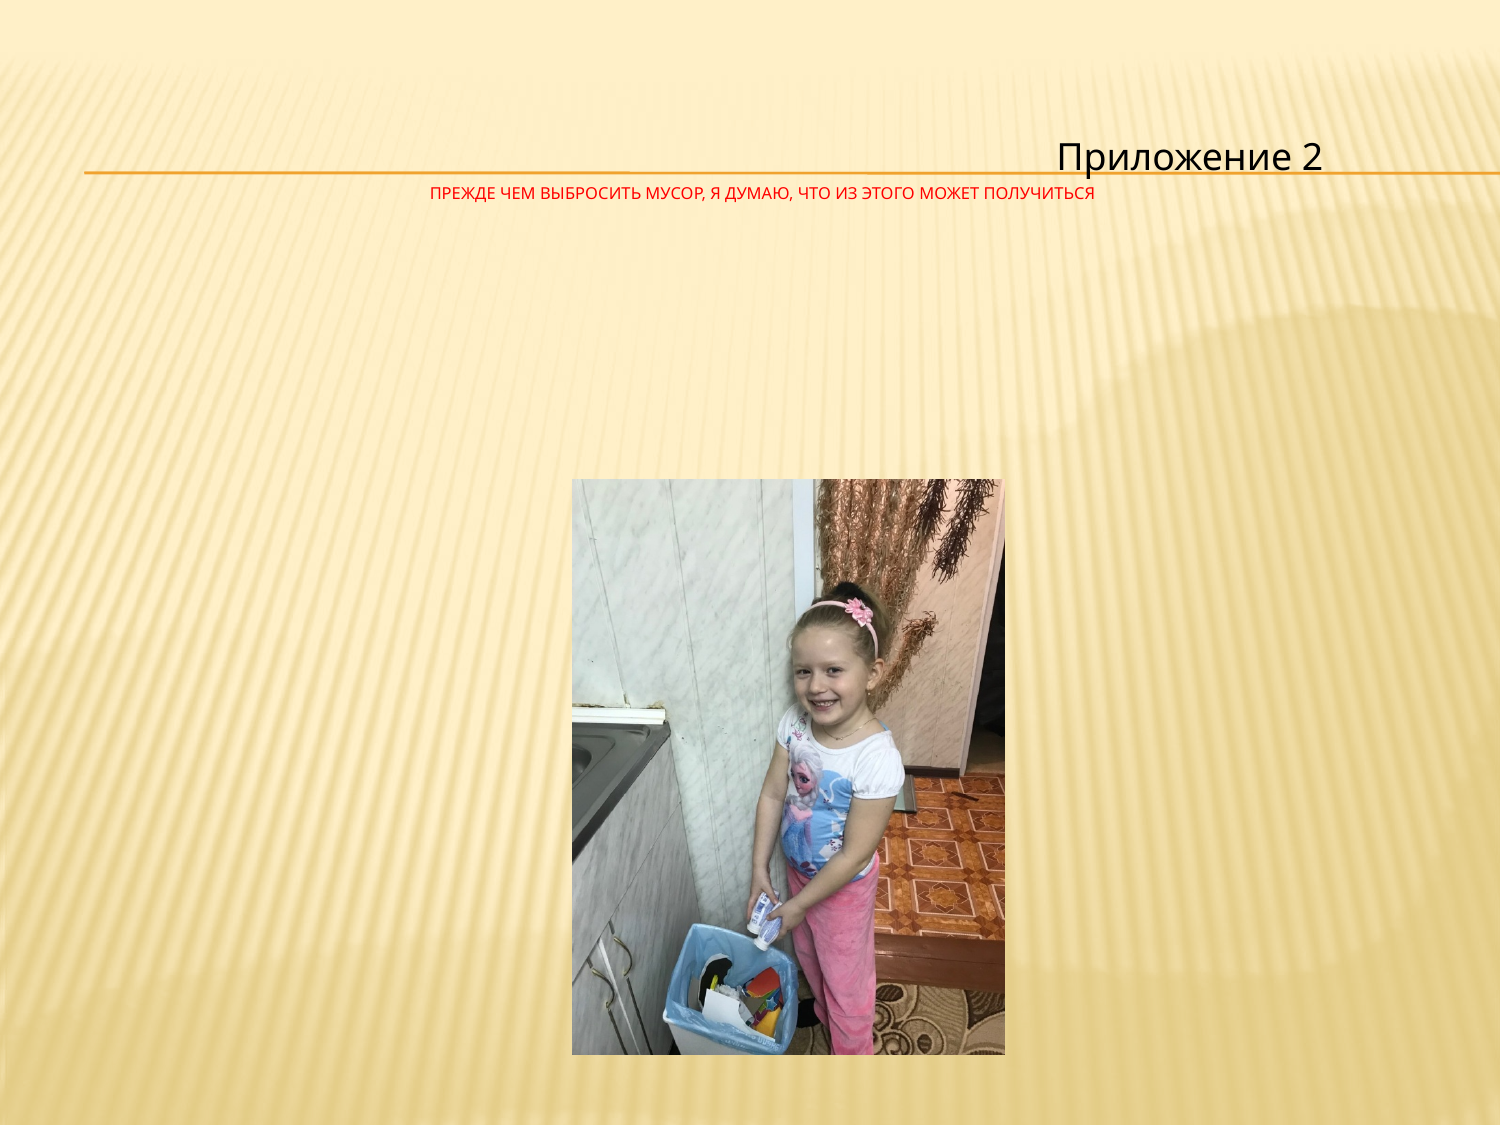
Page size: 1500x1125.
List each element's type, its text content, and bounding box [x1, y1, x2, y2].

text_box Приложение 2 [1041, 125, 1339, 186]
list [572, 479, 1005, 1056]
title Прежде чем выбросить мусор, я думаю, что из этого может получиться [50, 75, 1475, 213]
